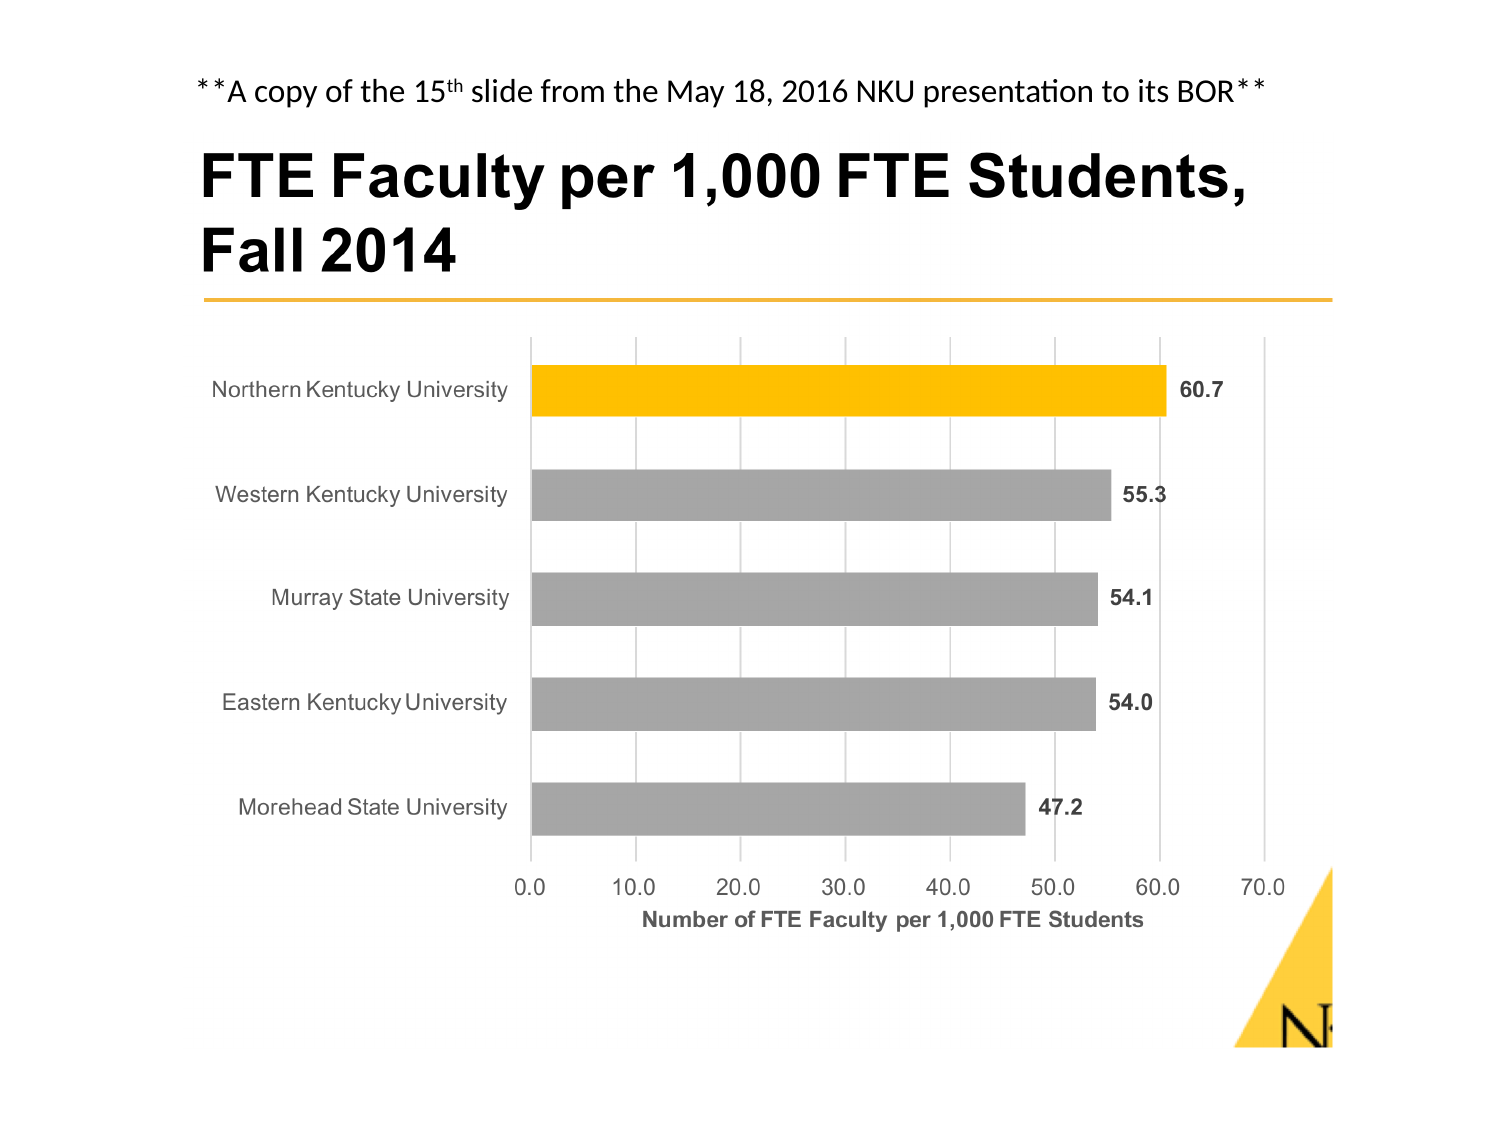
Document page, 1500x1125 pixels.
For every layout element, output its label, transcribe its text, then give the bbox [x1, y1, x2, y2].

text_box **A copy of the 15th slide from the May 18, 2016 NKU presentation to its BOR** [179, 62, 1309, 117]
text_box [183, 132, 1334, 1049]
